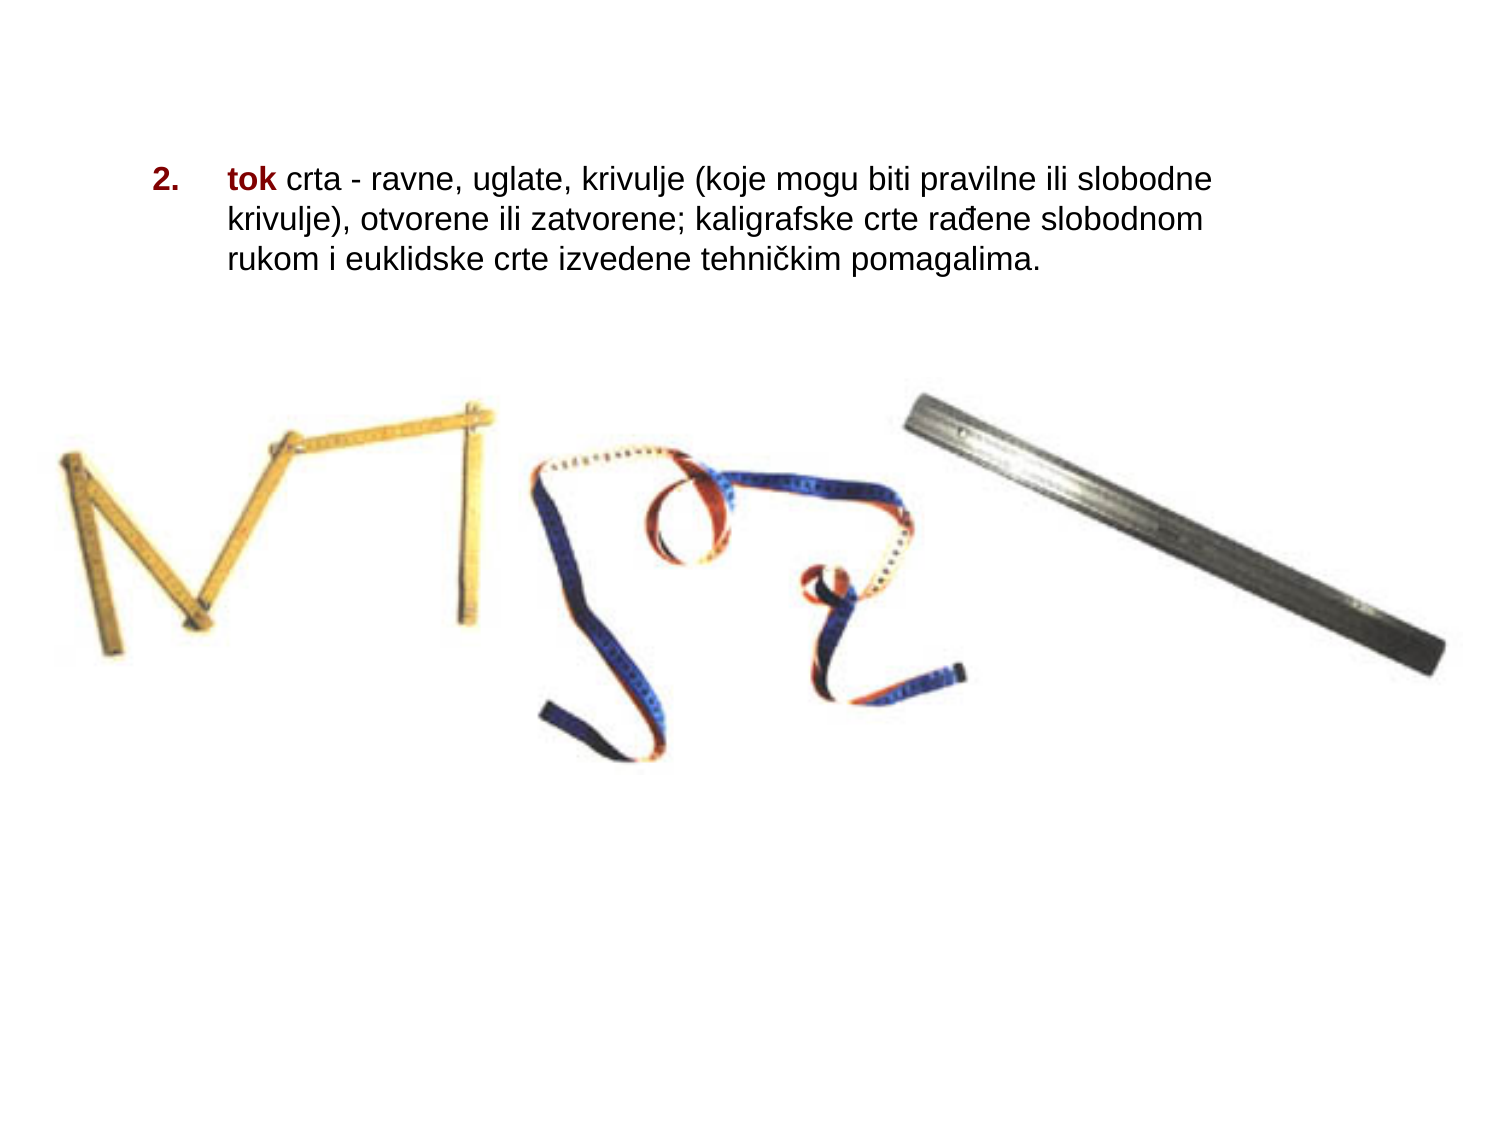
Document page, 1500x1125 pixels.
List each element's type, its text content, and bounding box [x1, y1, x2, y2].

text_box 2. tok crta - ravne, uglate, krivulje (koje mogu biti pravilne ili slobodne krivulje), otvorene ili zatvorene; kaligrafske crte rađene slobodnom rukom i euklidske crte izvedene tehničkim pomagalima. [137, 149, 1238, 285]
picture [37, 377, 1463, 776]
